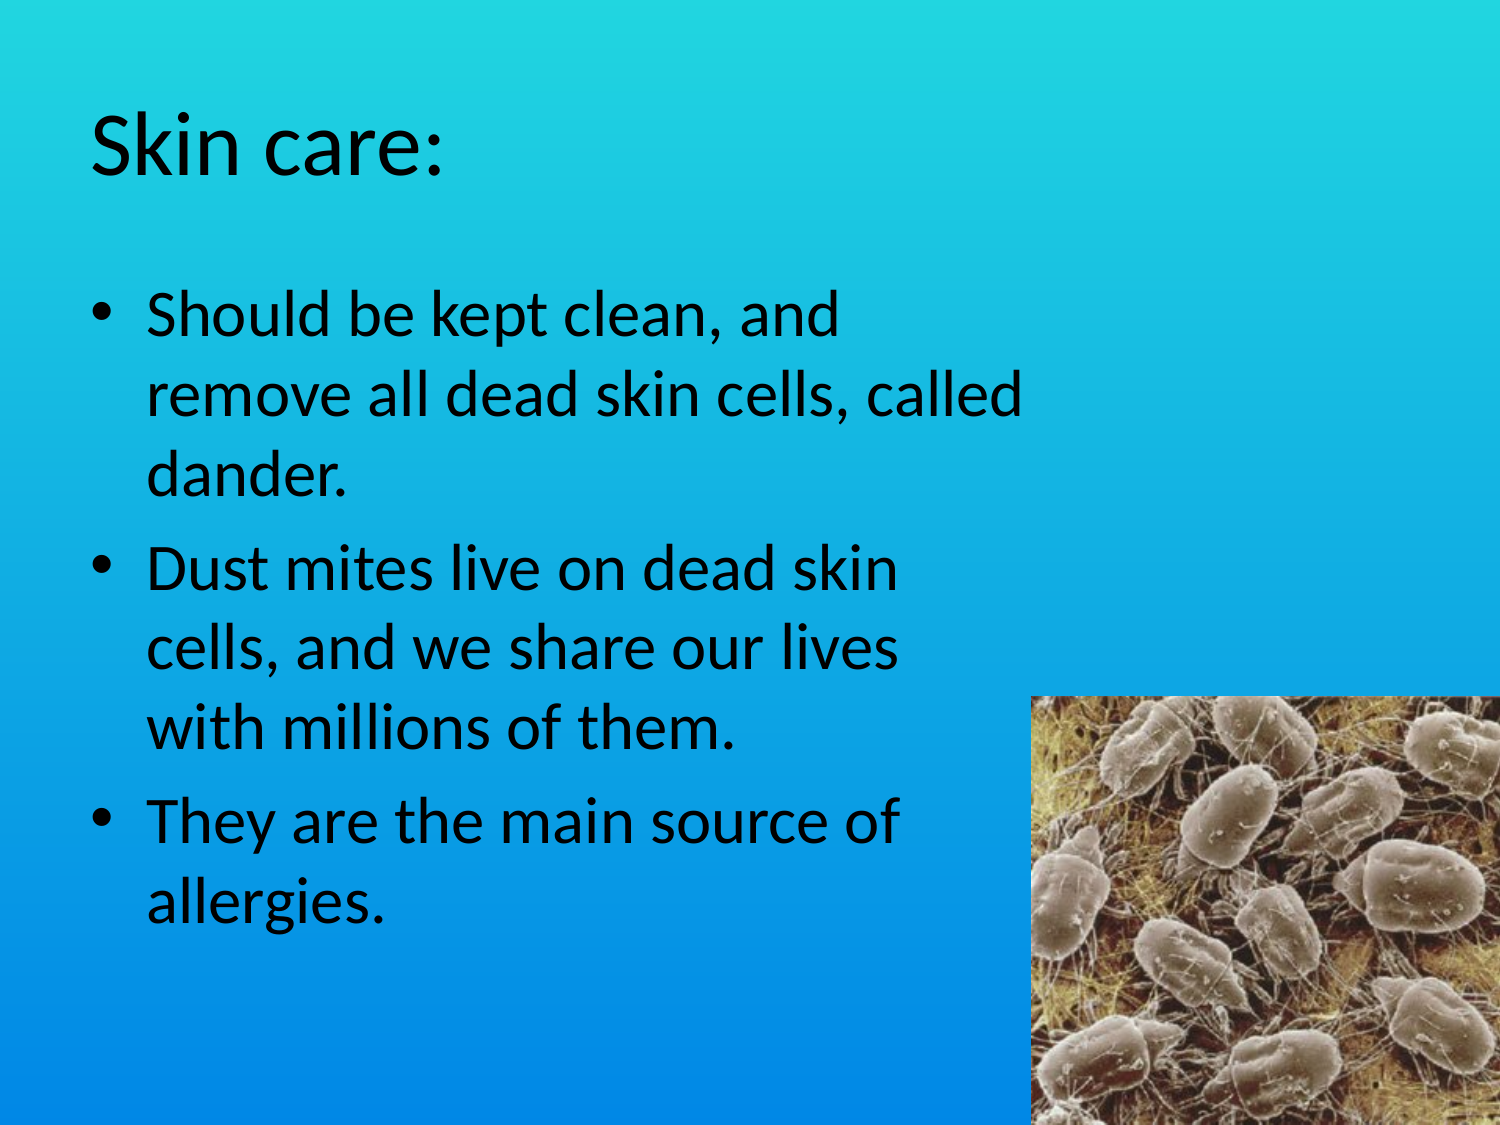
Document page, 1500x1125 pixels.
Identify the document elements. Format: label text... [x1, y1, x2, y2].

list Should be kept clean, and remove all dead skin cells, called dander. Dust mites live on dead skin cells, and we share our lives with millions of them. They are the main source of allergies. [74, 262, 1044, 1006]
picture [1030, 697, 1500, 1125]
title Skin care: [74, 44, 1426, 233]
